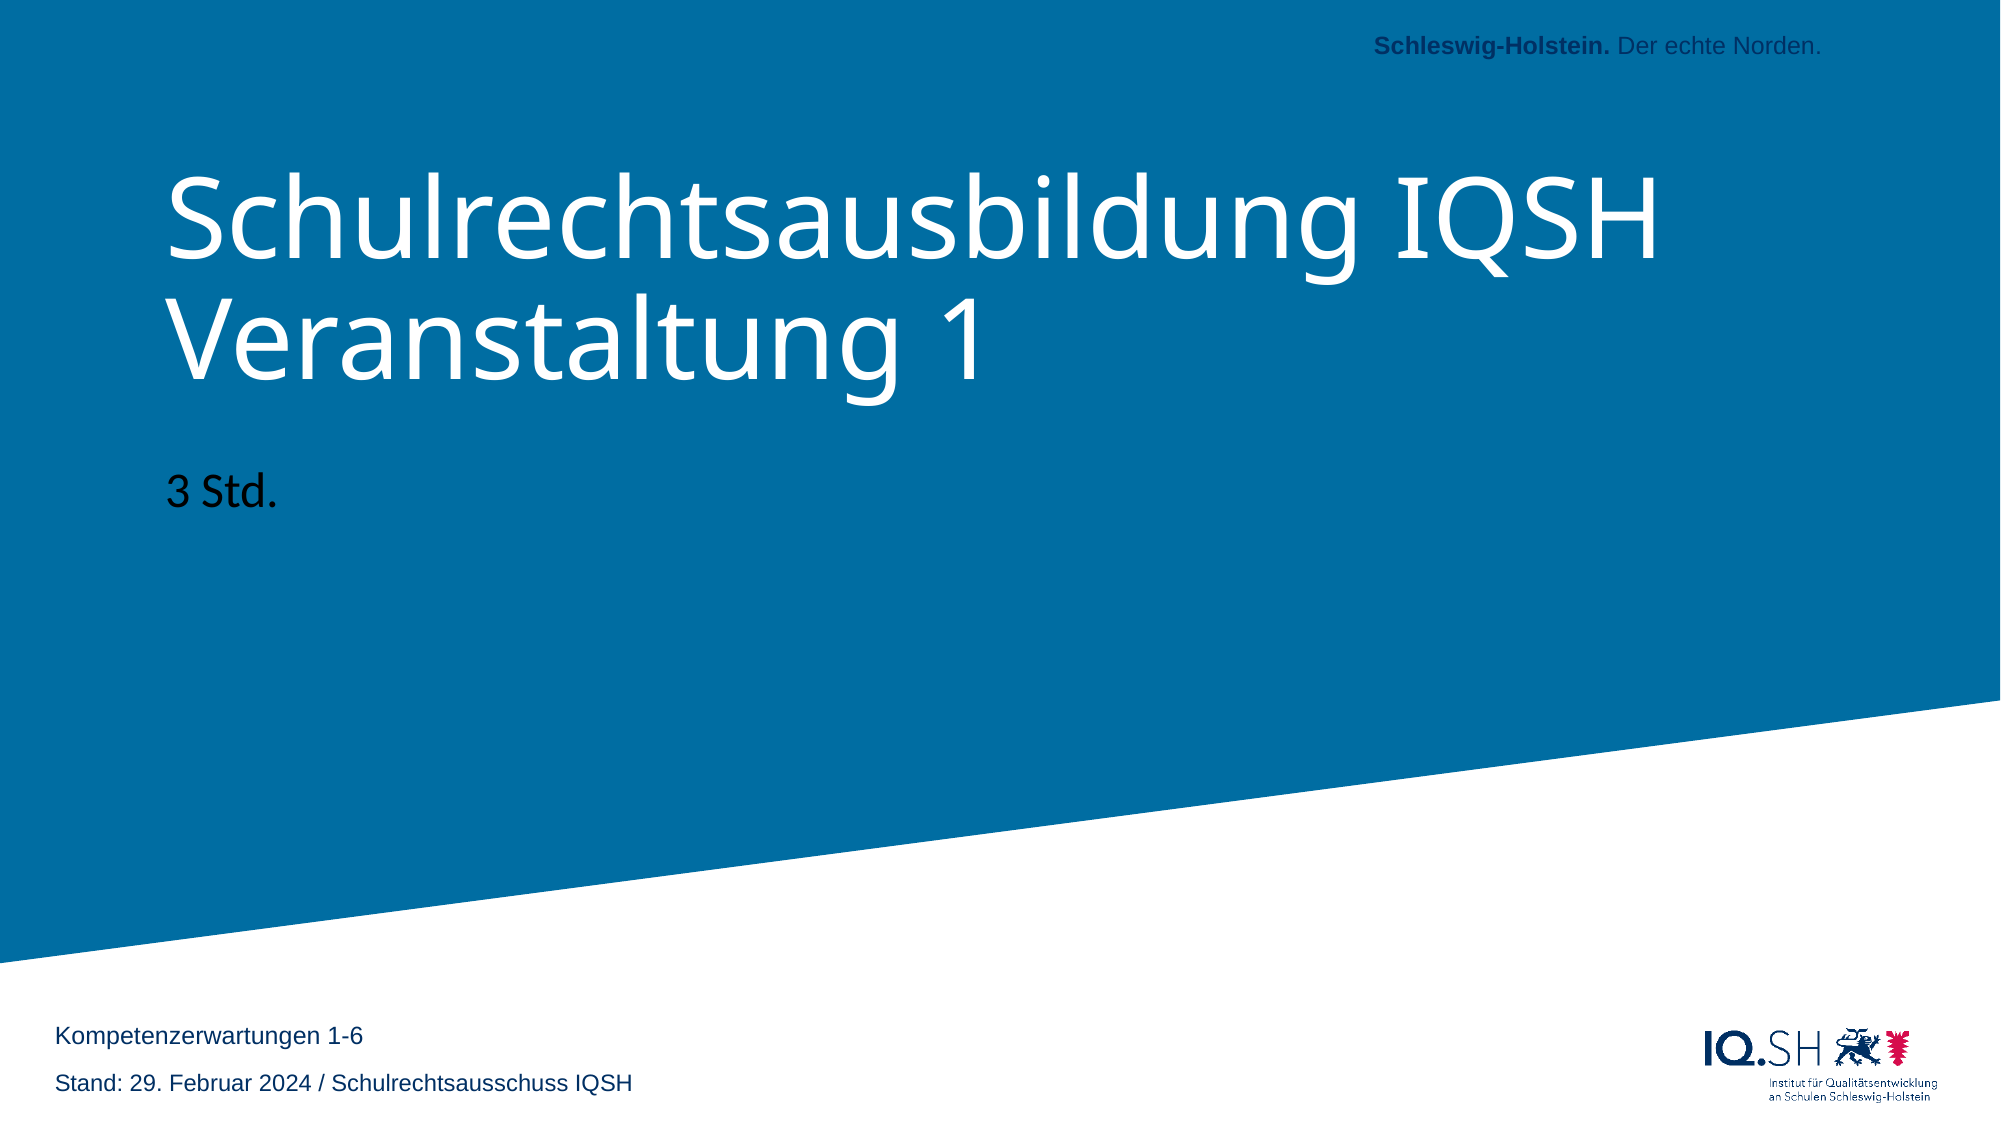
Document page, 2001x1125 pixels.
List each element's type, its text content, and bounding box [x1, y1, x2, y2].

picture [1705, 1028, 1937, 1103]
subtitle 3 Std. [150, 457, 1850, 710]
title Schulrechtsausbildung IQSH Veranstaltung 1 [150, 118, 1850, 447]
list Stand: 29. Februar 2024 / Schulrechtsausschuss IQSH [39, 1060, 670, 1108]
list Kompetenzerwartungen 1-6 [39, 1012, 828, 1060]
